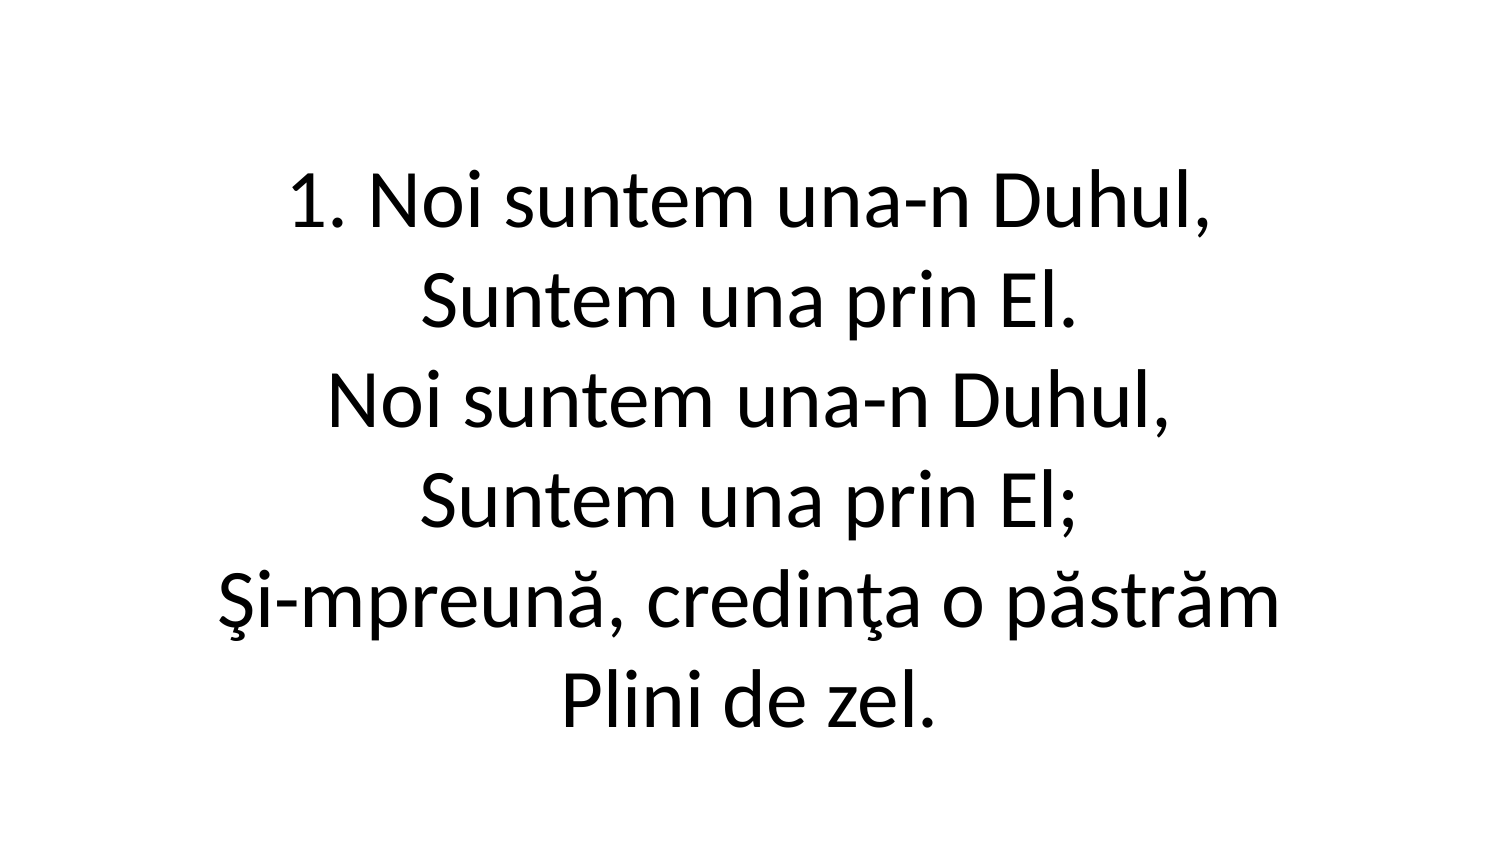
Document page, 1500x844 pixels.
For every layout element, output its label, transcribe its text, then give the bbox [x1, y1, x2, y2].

text_box 1. Noi suntem una-n Duhul, Suntem una prin El. Noi suntem una-n Duhul, Suntem una prin El; Şi-mpreună, credinţa o păstrăm Plini de zel. [202, 92, 1298, 752]
